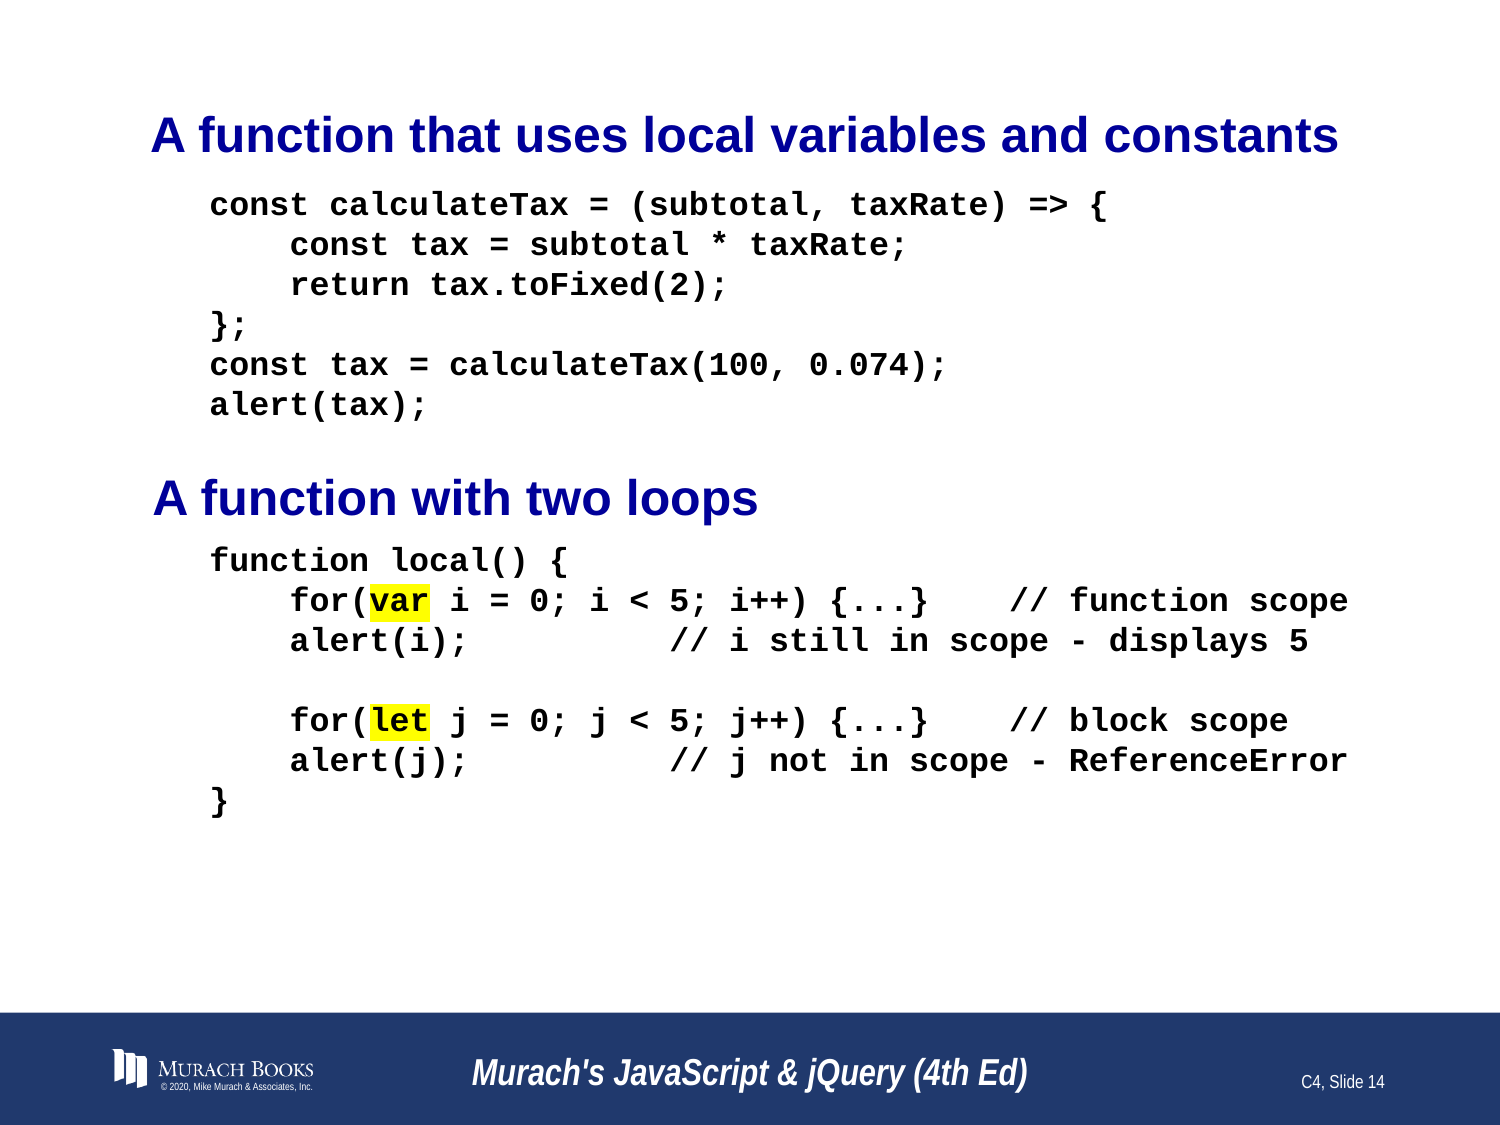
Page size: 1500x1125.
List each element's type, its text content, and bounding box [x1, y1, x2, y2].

slide_number C4, Slide 14 [1087, 1025, 1400, 1100]
footer © 2020, Mike Murach & Associates, Inc. [12, 1025, 463, 1100]
title A function that uses local variables and constants [150, 102, 1350, 164]
list const calculateTax = (subtotal, taxRate) => { const tax = subtotal * taxRate; return tax.toFixed(2); }; const tax = calculateTax(100, 0.074); alert(tax); A function with two loops function local() { for(var i = 0; i < 5; i++) {...} // function scope alert(i); // i still in scope - displays 5 for(let j = 0; j < 5; j++) {...} // block scope alert(j); // j not in scope - ReferenceError } [137, 174, 1375, 975]
slide_number Murach's JavaScript & jQuery (4th Ed) [463, 1025, 1050, 1100]
